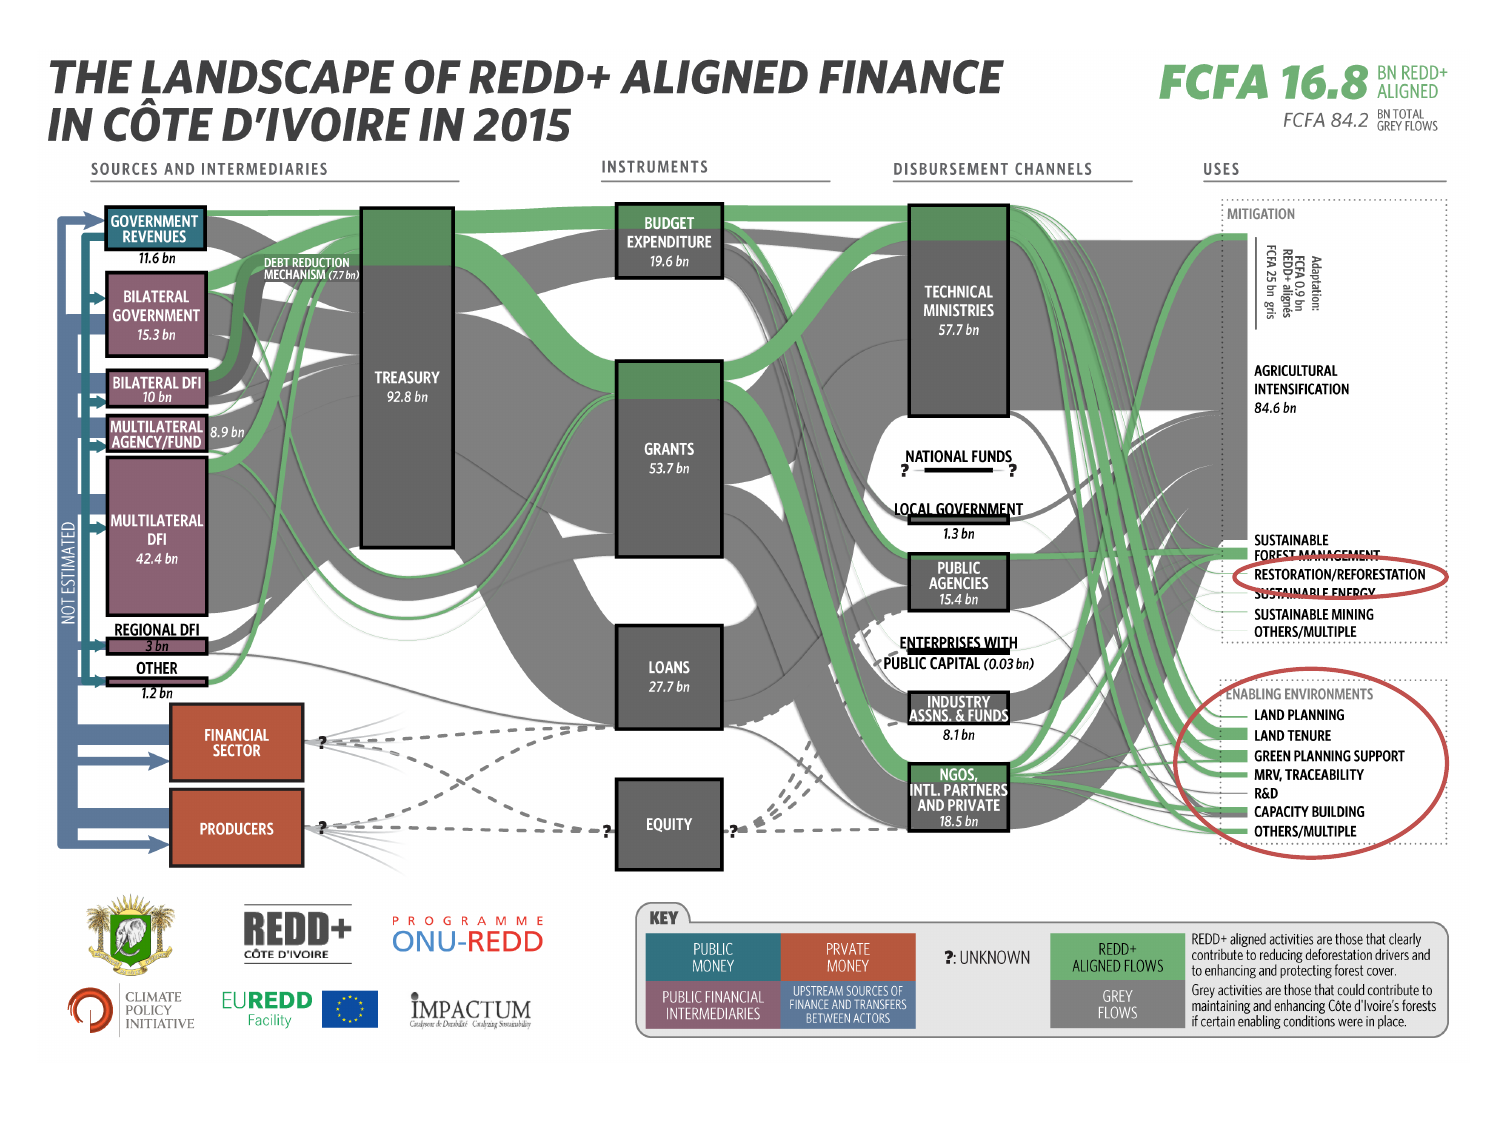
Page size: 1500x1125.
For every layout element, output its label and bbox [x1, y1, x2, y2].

picture [37, 49, 1470, 1063]
